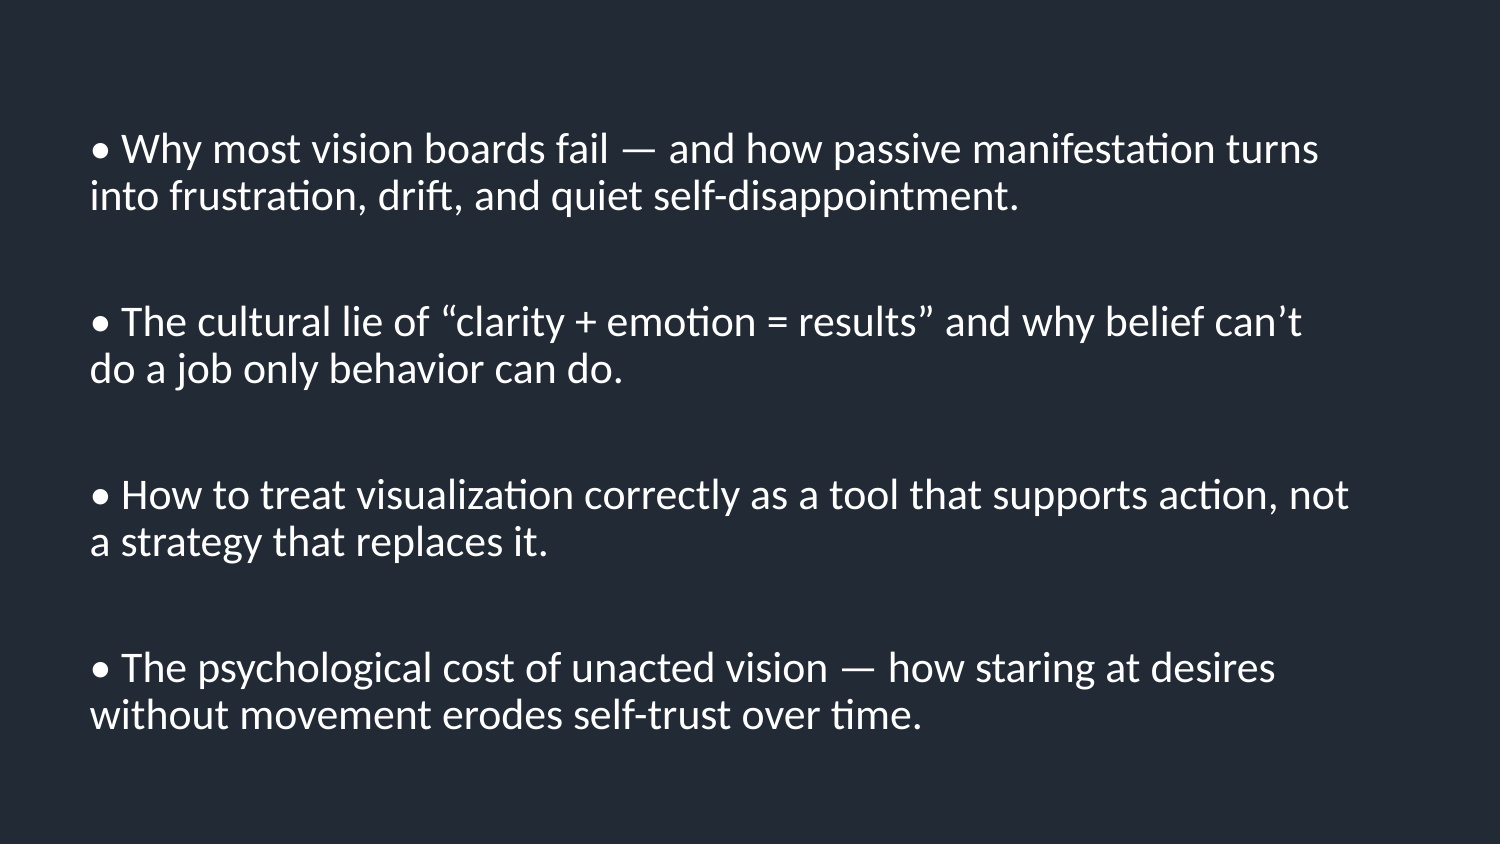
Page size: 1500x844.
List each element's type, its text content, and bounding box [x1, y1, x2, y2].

list • Why most vision boards fail — and how passive manifestation turns into frustration, drift, and quiet self-disappointment. • The cultural lie of “clarity + emotion = results” and why belief can’t do a job only behavior can do. • How to treat visualization correctly as a tool that supports action, not a strategy that replaces it. • The psychological cost of unacted vision — how staring at desires without movement erodes self-trust over time. [74, 118, 1369, 685]
